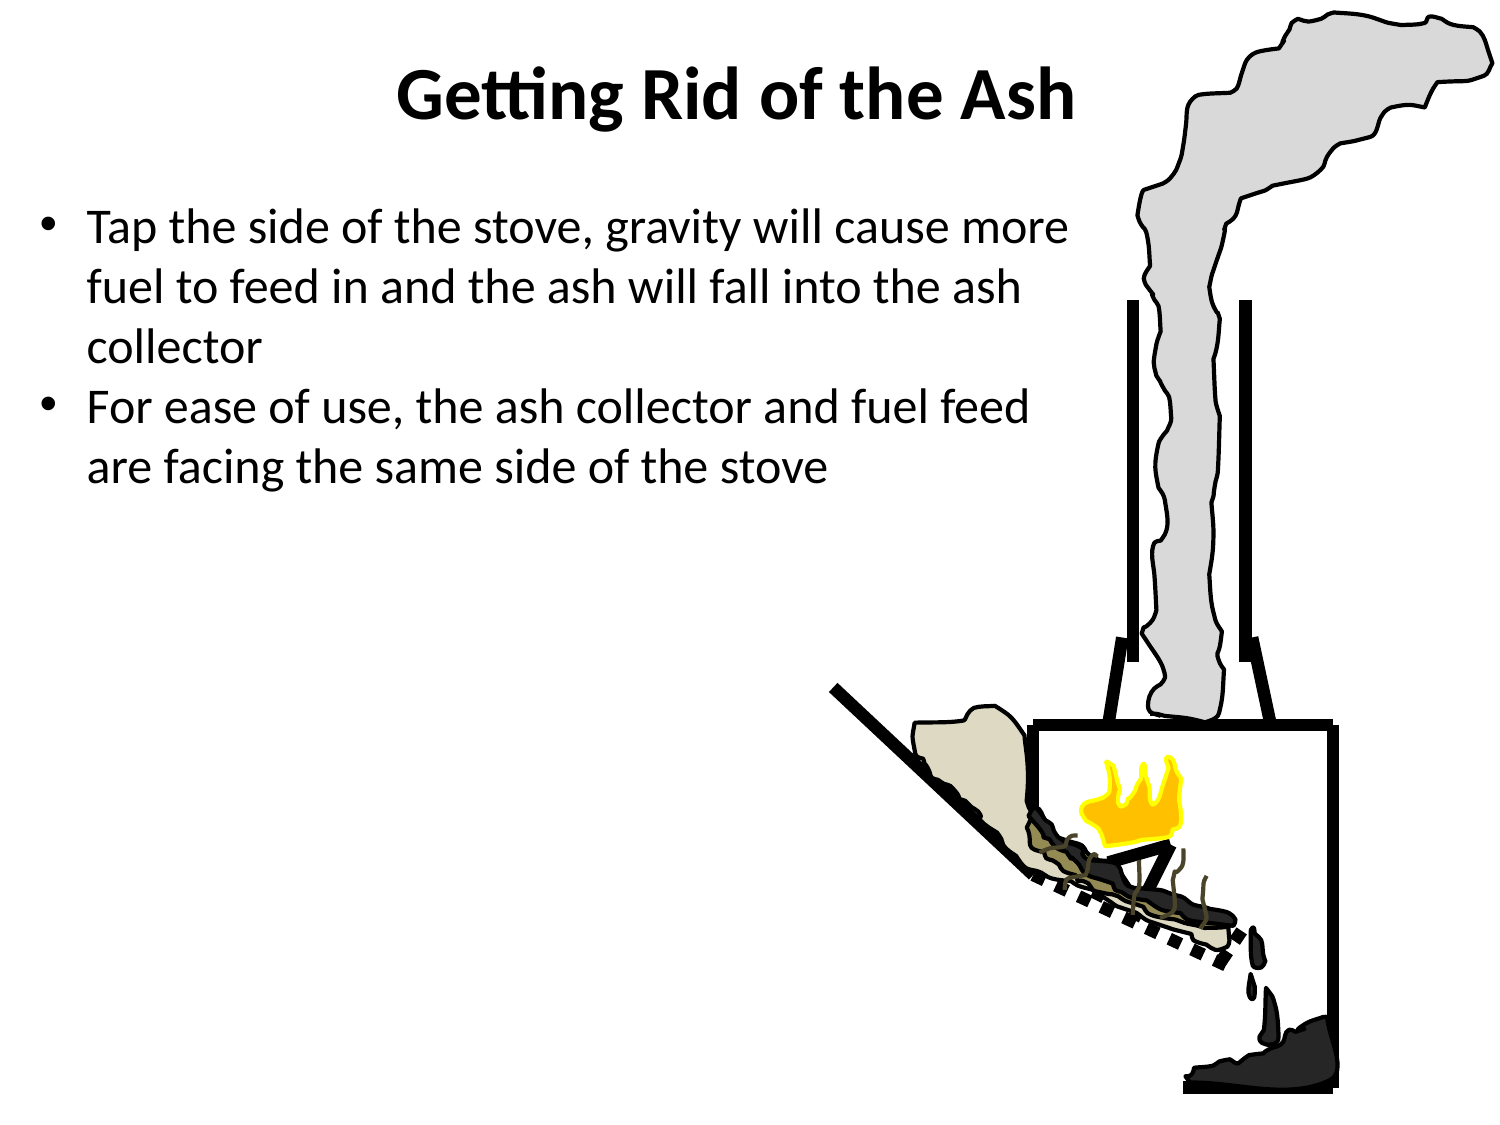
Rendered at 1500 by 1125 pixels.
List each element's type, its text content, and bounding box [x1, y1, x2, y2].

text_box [912, 705, 1236, 951]
text_box Getting Rid of the Ash [381, 37, 1145, 143]
text_box Tap the side of the stove, gravity will cause more fuel to feed in and the ash will fall into the ash collector For ease of use, the ash collector and fuel feed are facing the same side of the stove [24, 185, 1096, 501]
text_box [1039, 756, 1207, 929]
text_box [833, 299, 1334, 1088]
text_box [1135, 10, 1495, 298]
